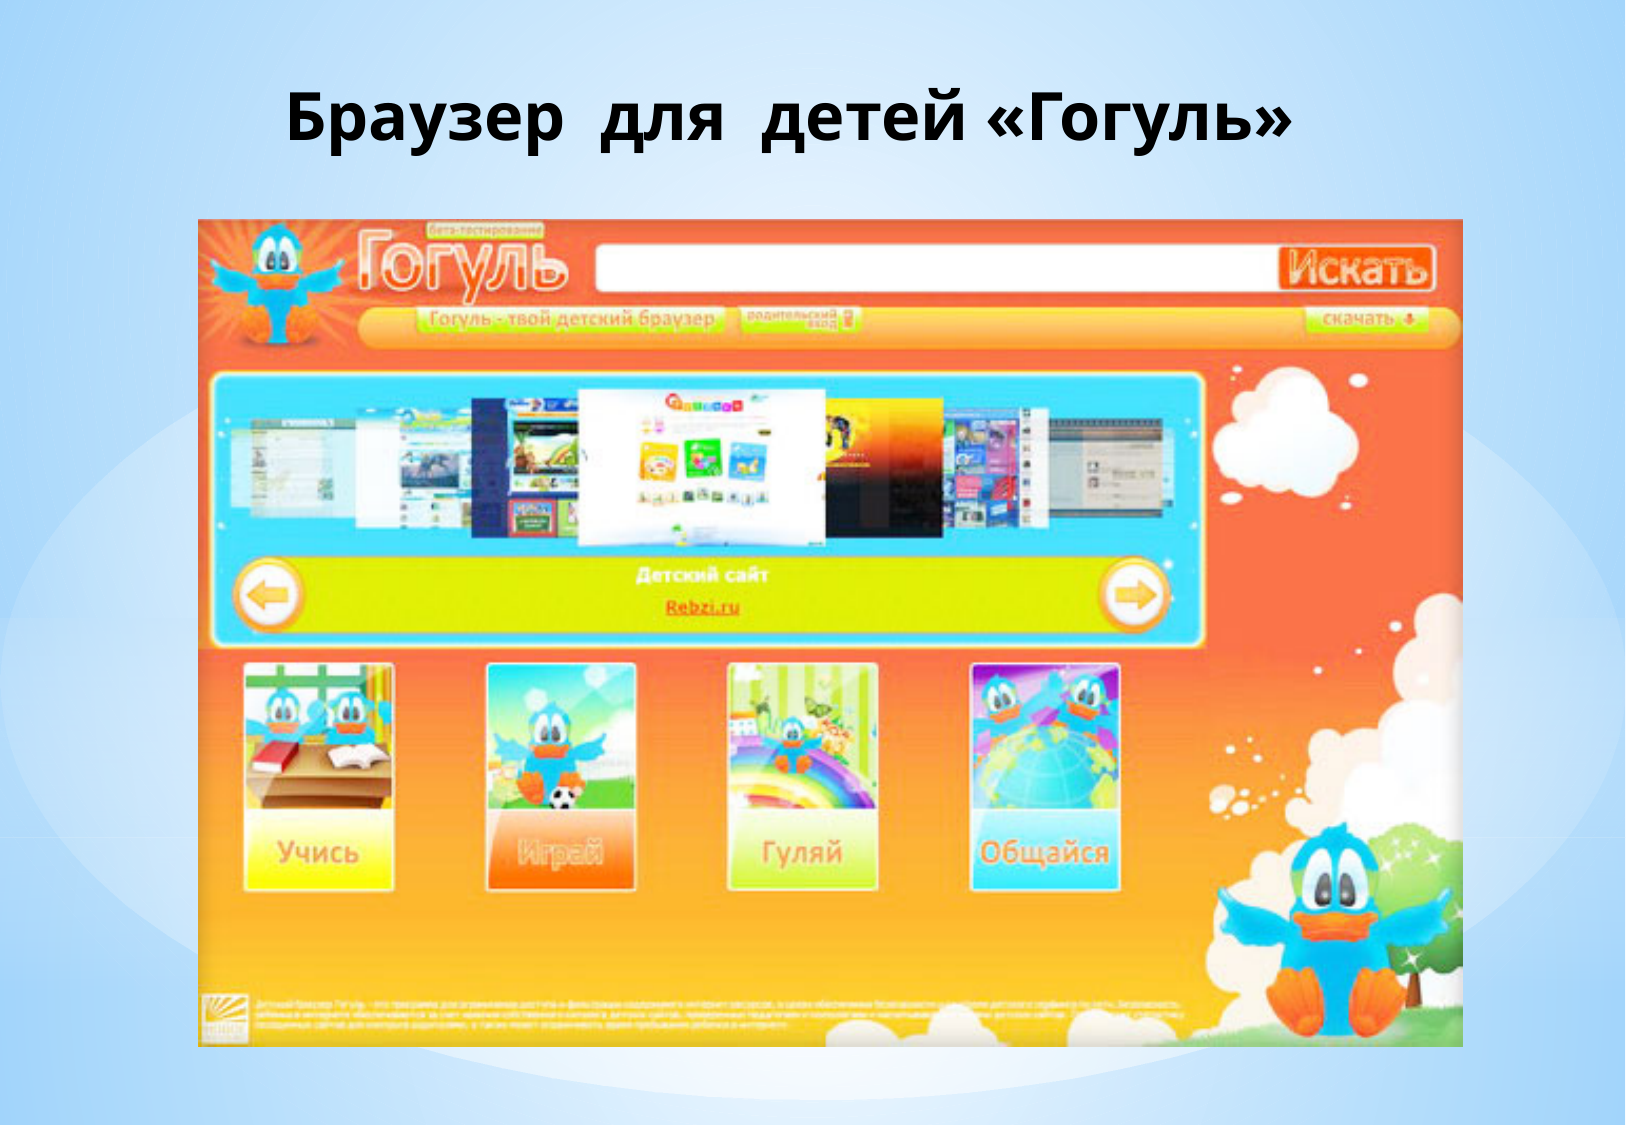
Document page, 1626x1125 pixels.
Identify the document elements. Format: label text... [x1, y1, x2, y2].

title Браузер для детей «Гогуль» [103, 66, 1476, 173]
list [197, 219, 1463, 1047]
